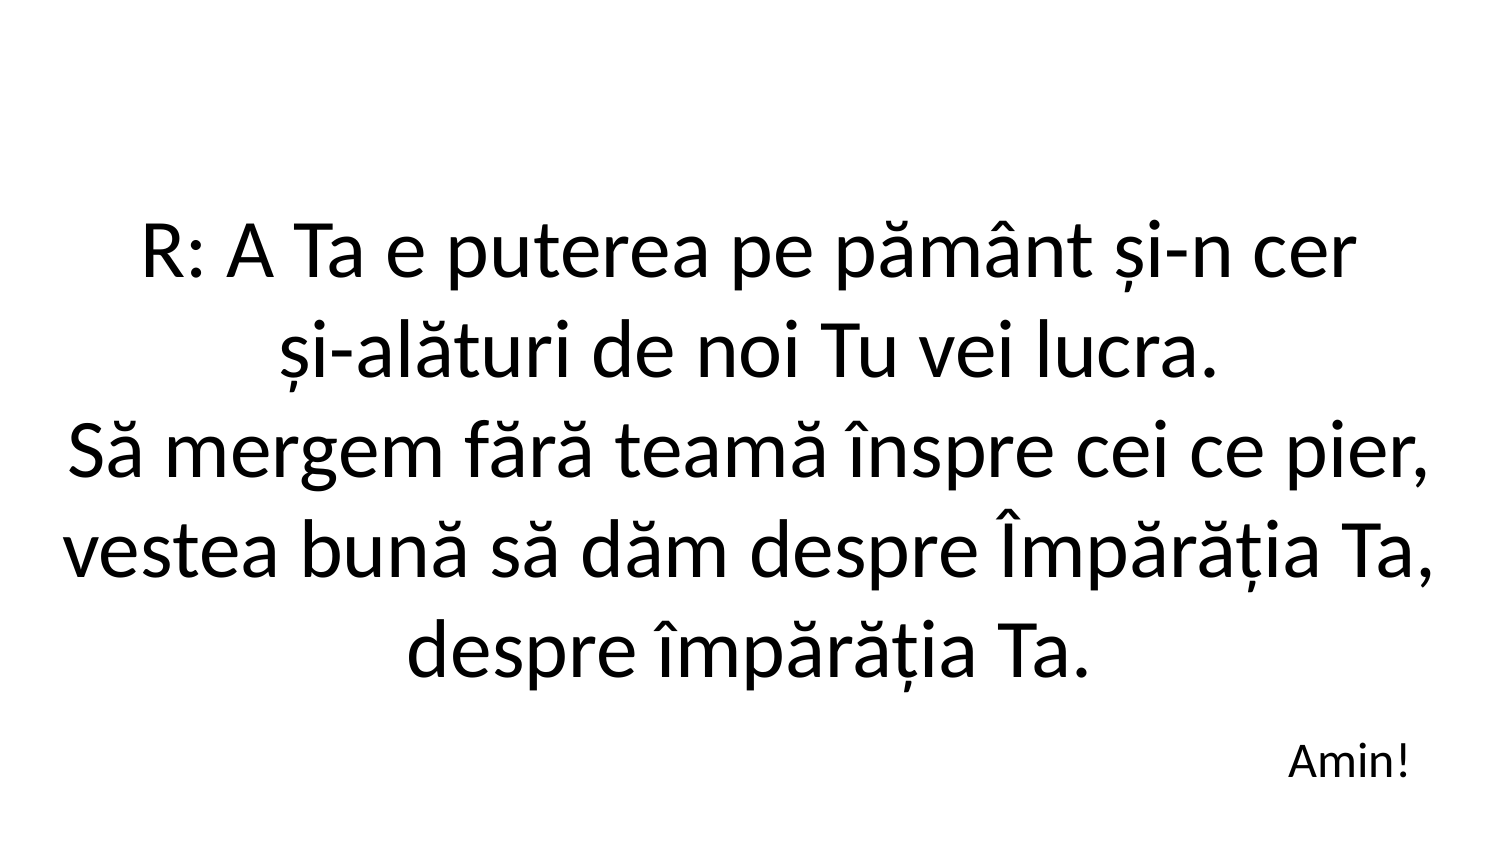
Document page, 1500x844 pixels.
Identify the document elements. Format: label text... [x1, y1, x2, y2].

text_box R: A Ta e puterea pe pământ și-n cer și-alături de noi Tu vei lucra. Să mergem fără teamă înspre cei ce pier, vestea bună să dăm despre Împărăția Ta, despre împărăția Ta. [47, 142, 1453, 702]
text_box Amin! [1273, 674, 1427, 795]
